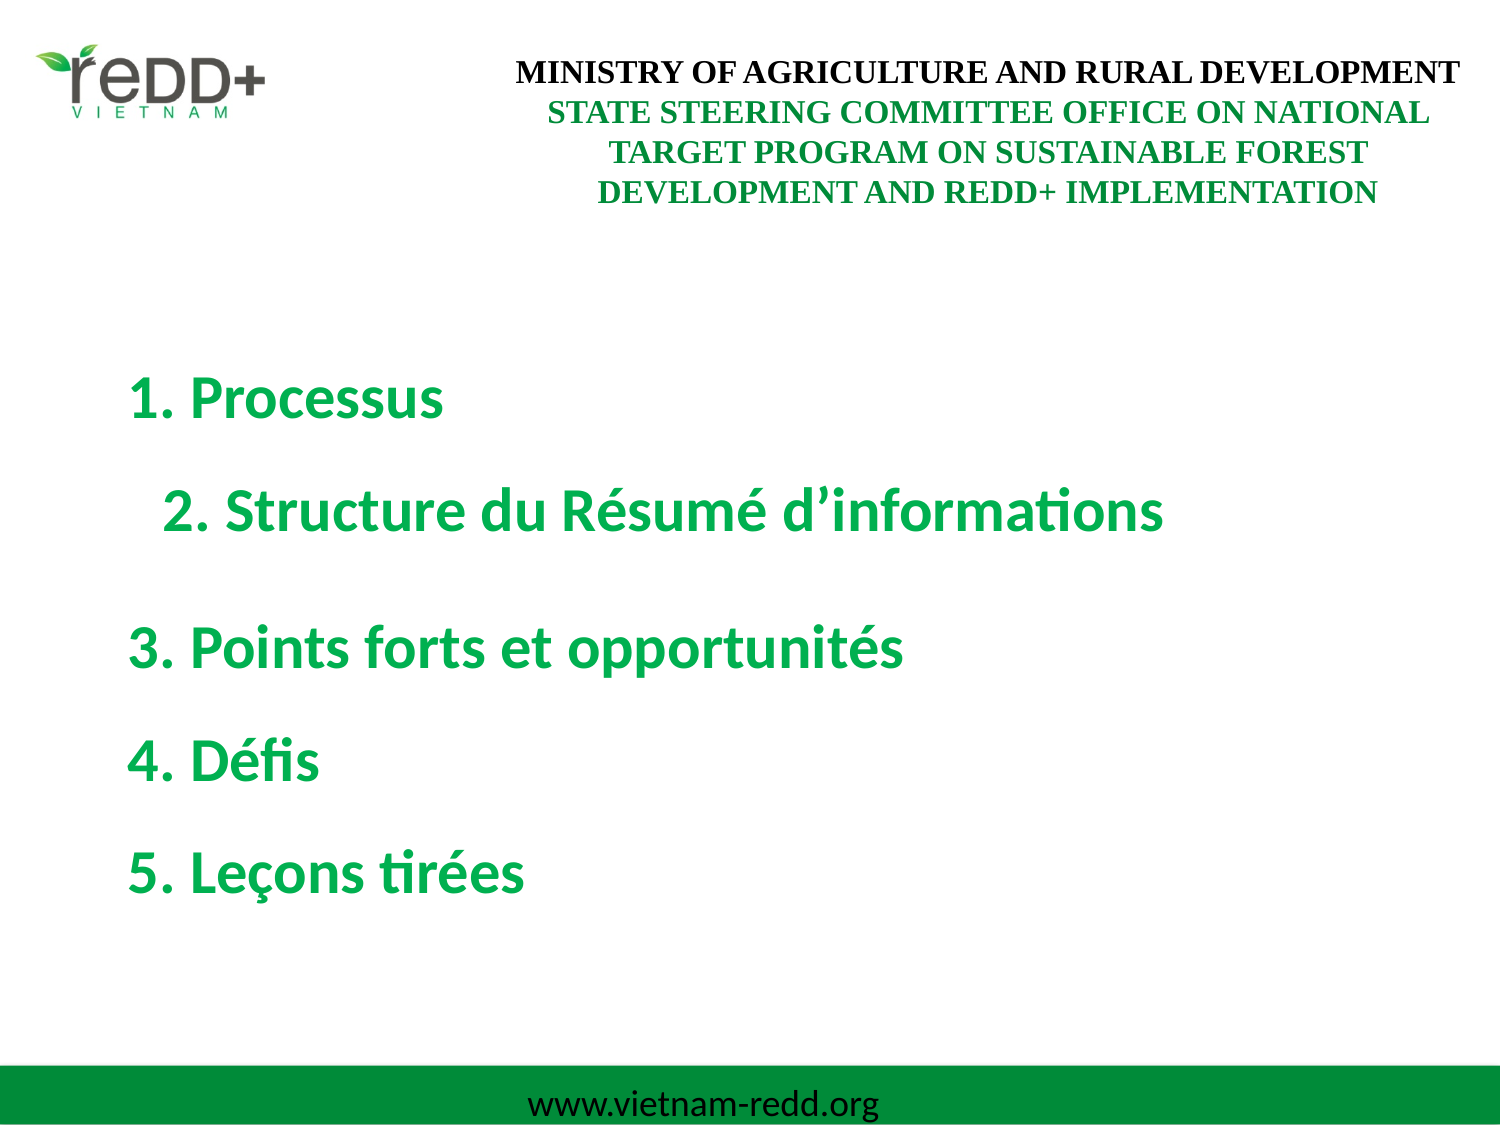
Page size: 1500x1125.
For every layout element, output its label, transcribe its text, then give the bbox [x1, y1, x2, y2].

picture [14, 0, 297, 277]
title Processus 2. Structure du Résumé d’informations 3. Points forts et opportunités 4. Défis 5. Leçons tirées [112, 267, 1388, 958]
text_box www.vietnam-redd.org [512, 1071, 988, 1119]
